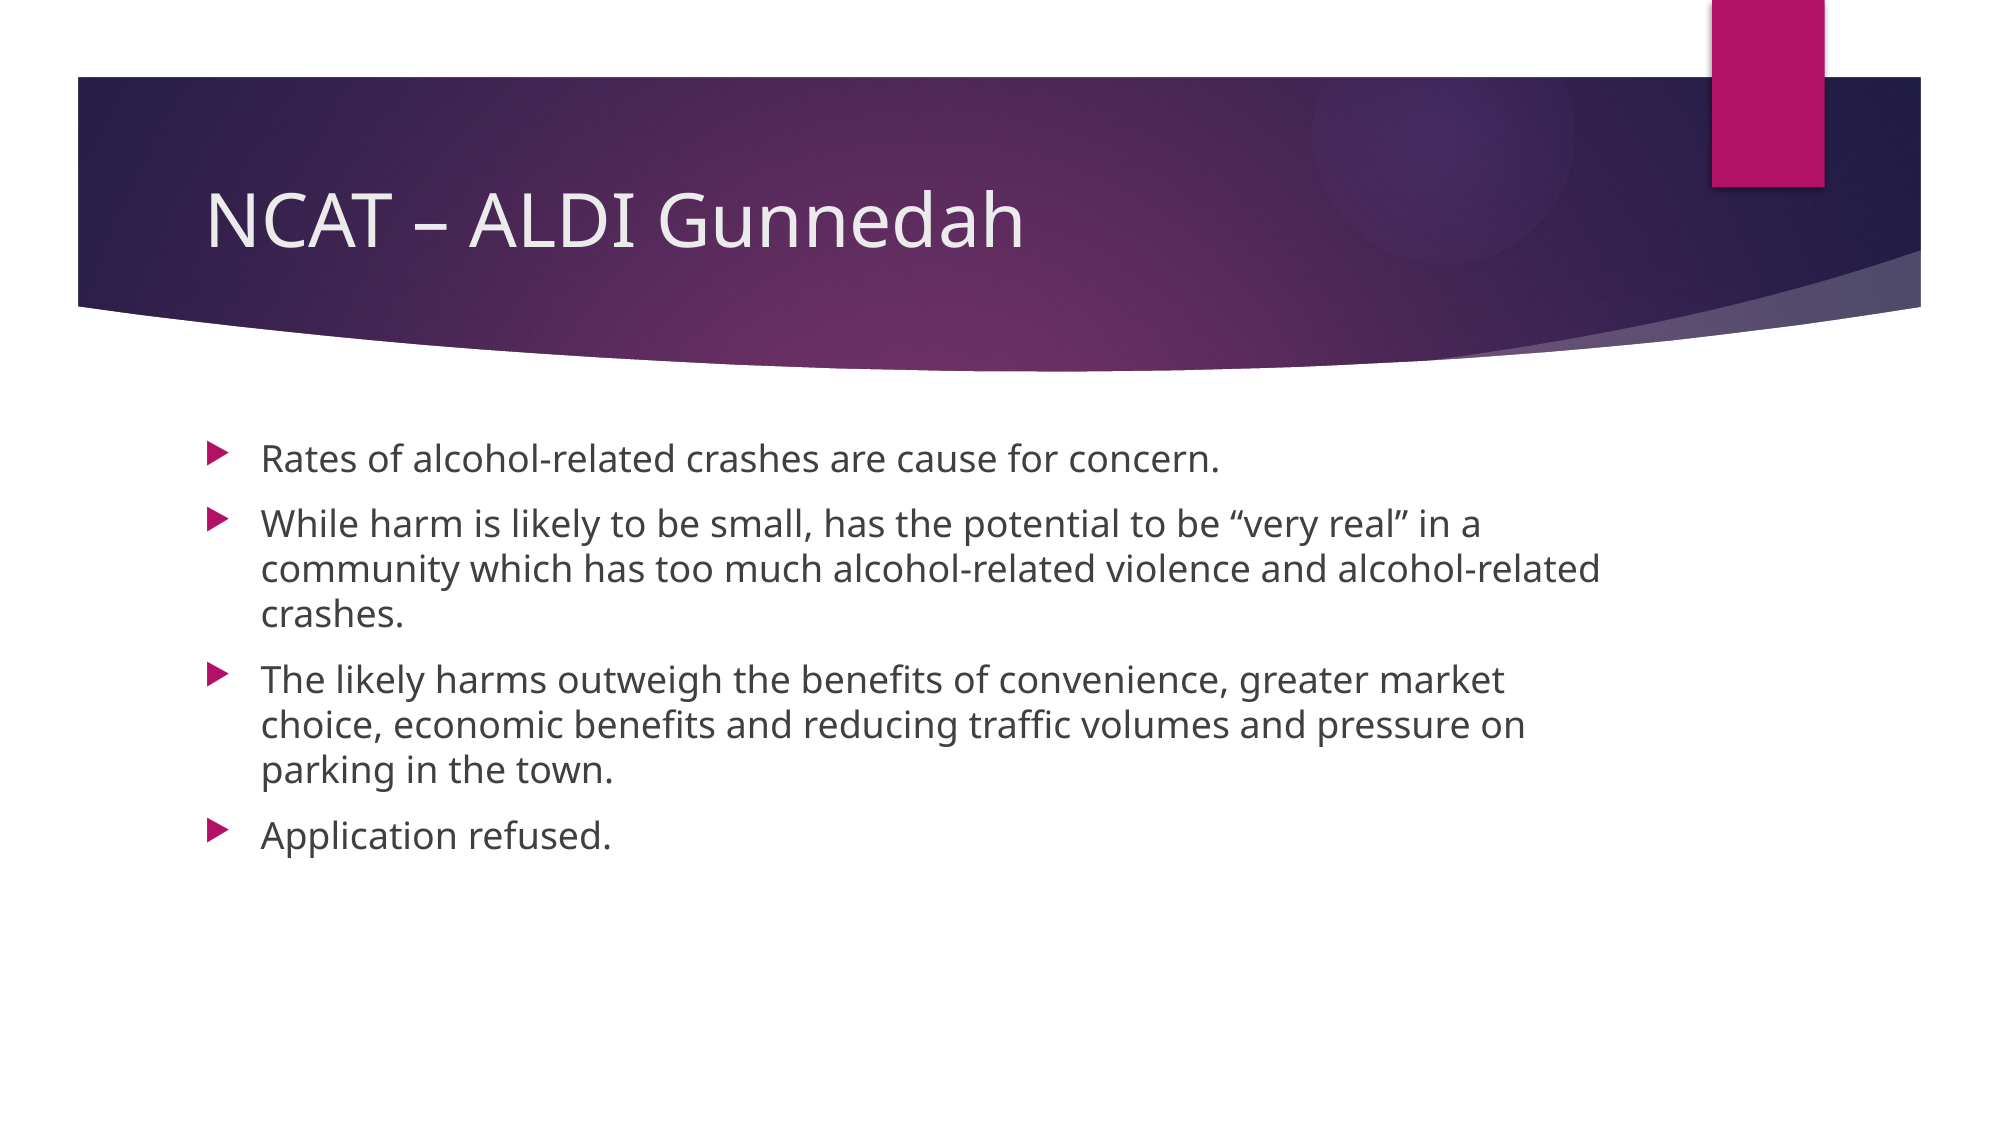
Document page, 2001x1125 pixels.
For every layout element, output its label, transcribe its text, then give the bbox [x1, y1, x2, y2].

title NCAT – ALDI Gunnedah [189, 159, 1627, 276]
list Rates of alcohol-related crashes are cause for concern. While harm is likely to be small, has the potential to be “very real” in a community which has too much alcohol-related violence and alcohol-related crashes. The likely harms outweigh the benefits of convenience, greater market choice, economic benefits and reducing traffic volumes and pressure on parking in the town. Application refused. [189, 427, 1638, 988]
